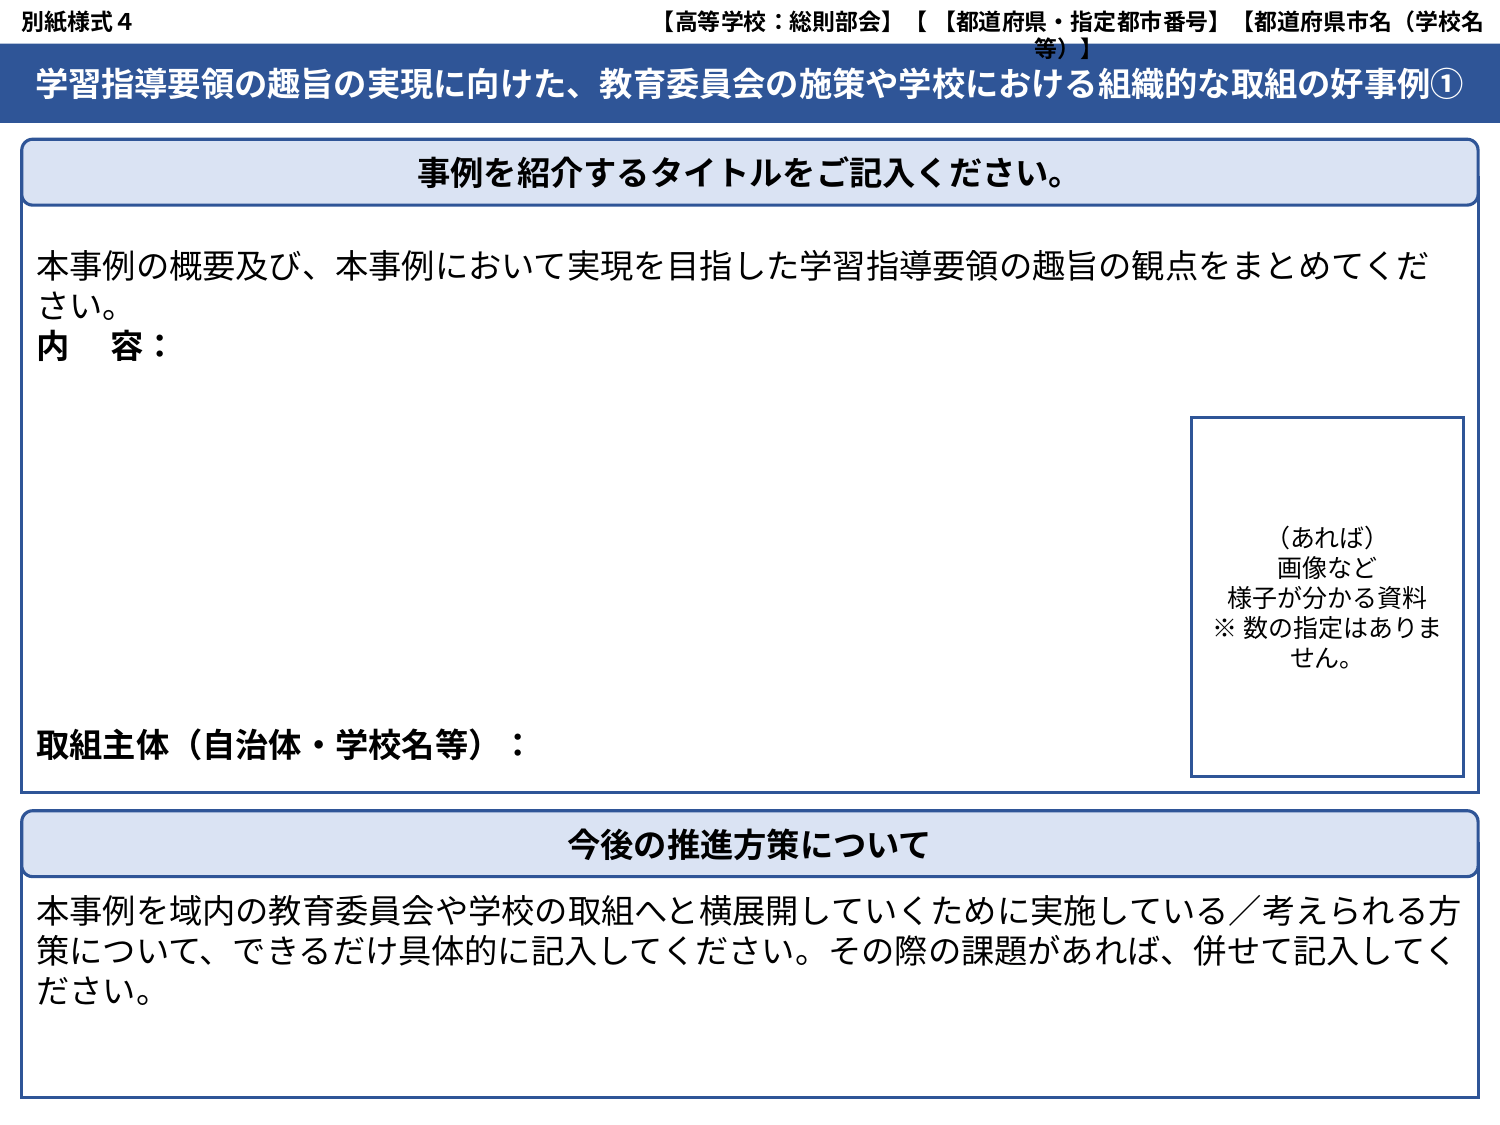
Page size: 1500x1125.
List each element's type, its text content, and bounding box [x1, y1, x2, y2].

text_box 今後の推進方策について [20, 809, 1480, 879]
text_box 【高等学校：総則部会】【 【都道府県・指定都市番号】【都道府県市名（学校名等）】 [637, 0, 1500, 70]
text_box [1191, 417, 1464, 777]
text_box 本事例を域内の教育委員会や学校の取組へと横展開していくために実施している／考えられる方策について、できるだけ具体的に記入してください。その際の課題があれば、併せて記入してください。 [21, 872, 1479, 1098]
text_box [21, 139, 1479, 793]
text_box 別紙様式４ [0, 0, 158, 43]
text_box 学習指導要領の趣旨の実現に向けた、教育委員会の施策や学校における組織的な取組の好事例① [0, 42, 1500, 124]
